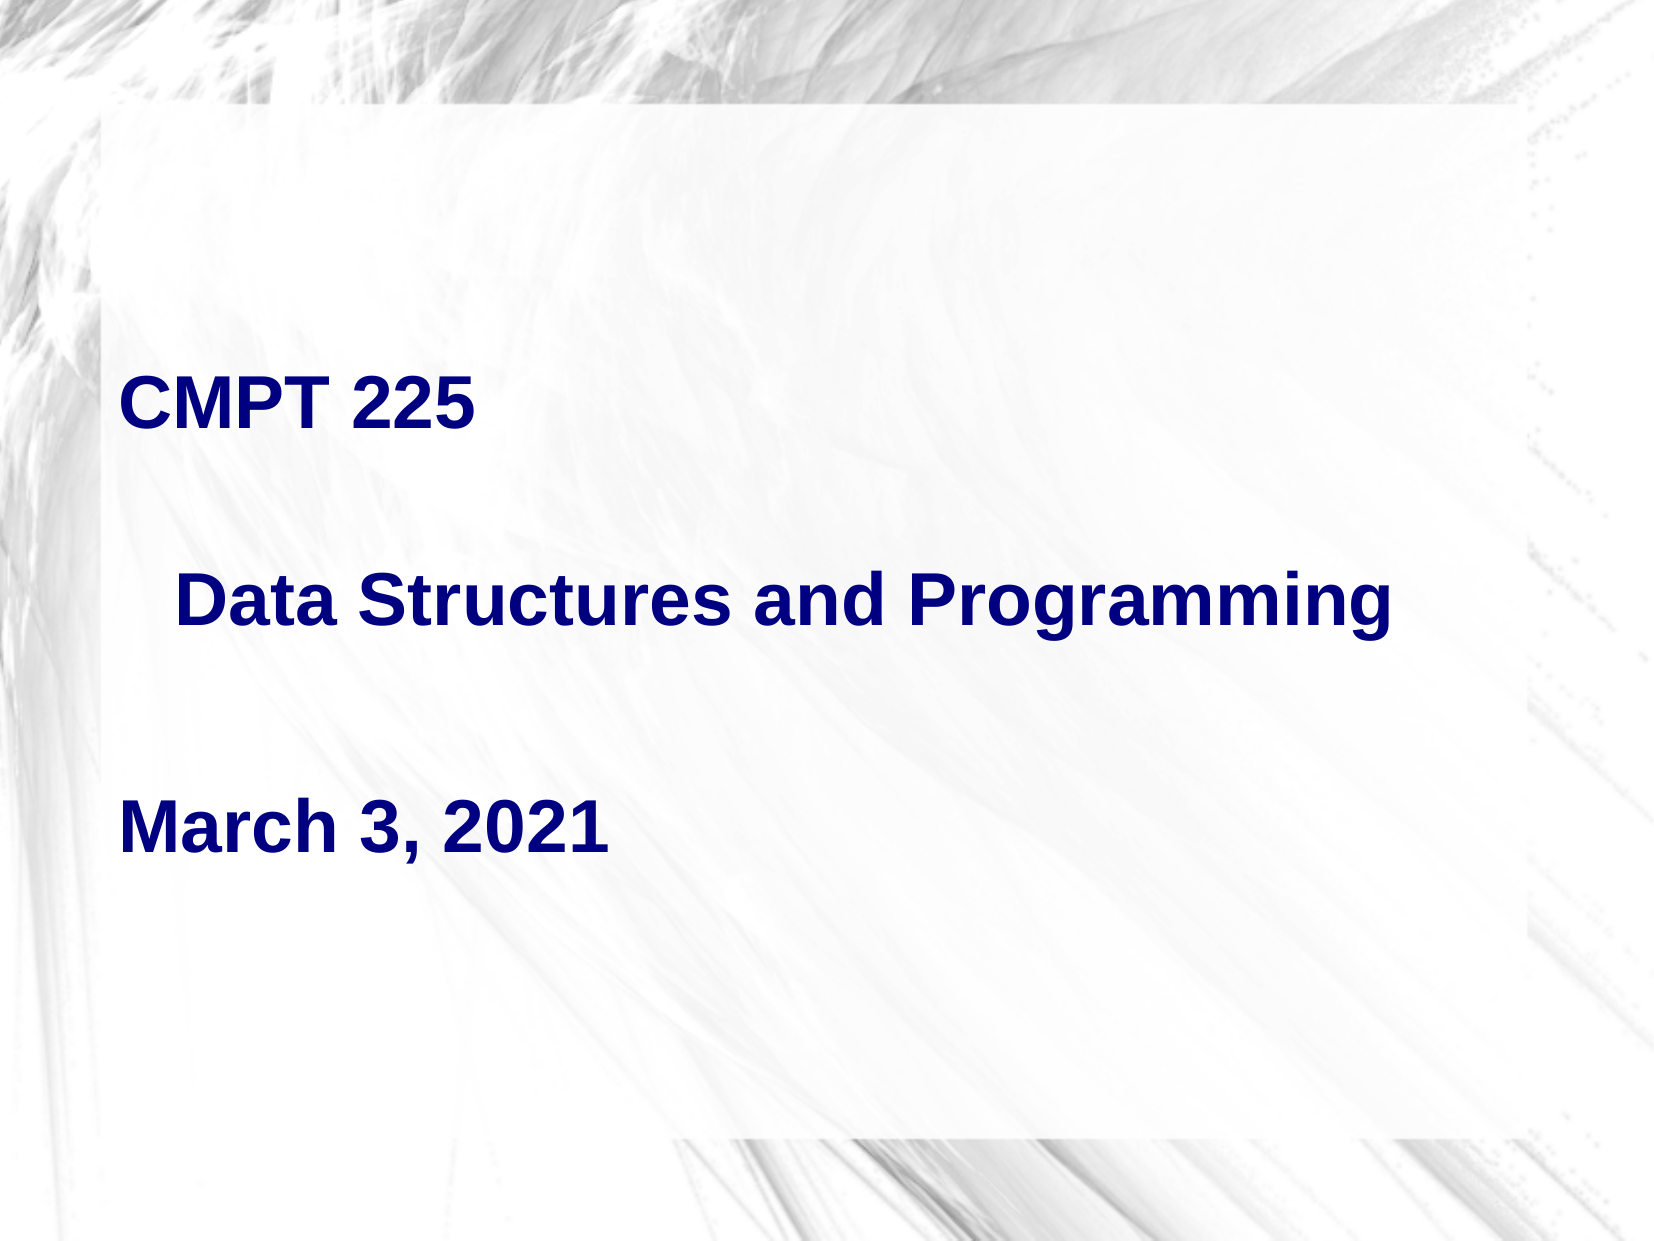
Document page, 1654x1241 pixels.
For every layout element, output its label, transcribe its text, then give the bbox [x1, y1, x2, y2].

picture [0, 0, 1654, 1241]
list CMPT 225 Data Structures and Programming March 3, 2021 [118, 236, 1571, 1171]
